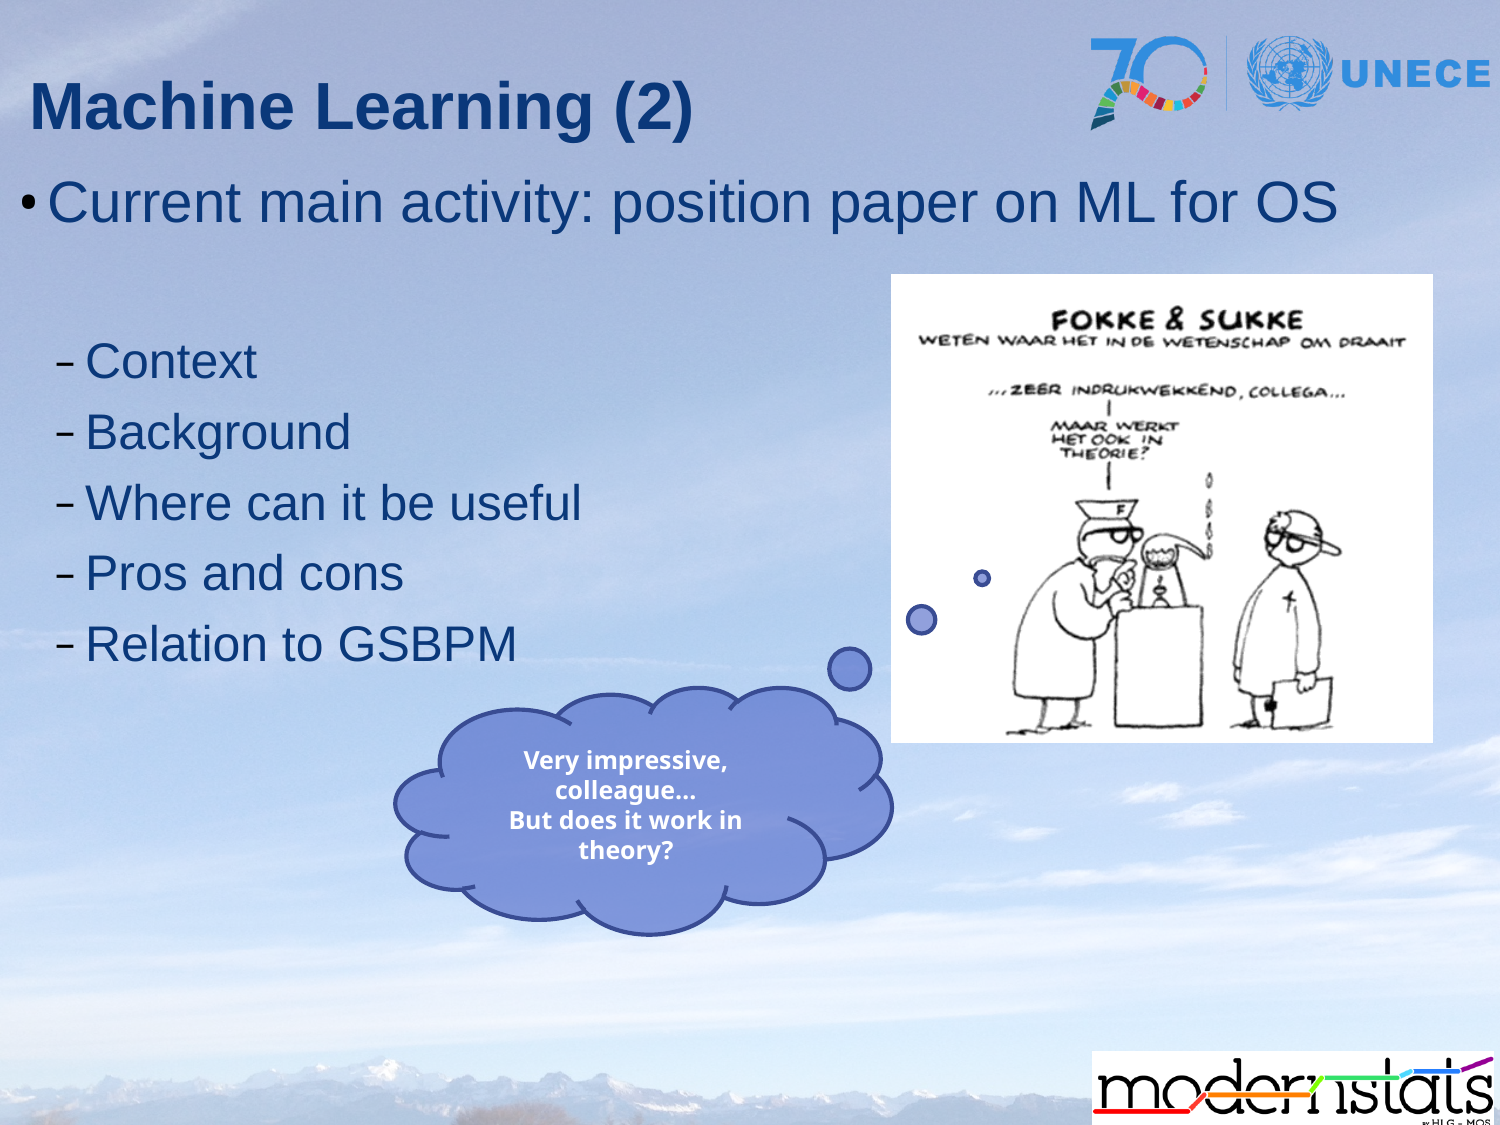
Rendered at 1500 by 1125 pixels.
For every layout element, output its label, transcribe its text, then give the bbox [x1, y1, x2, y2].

title Machine Learning (2) [29, 19, 1282, 145]
picture [1282, 30, 1500, 133]
text_box Very impressive, colleague… But does it work in theory? [827, 646, 873, 692]
text_box Very impressive, colleague… But does it work in theory? [393, 685, 895, 937]
picture [1092, 1051, 1494, 1125]
list Current main activity: position paper on ML for OS Context Background Where can it be useful Pros and cons Relation to GSBPM [17, 172, 1459, 1024]
picture [891, 274, 1433, 744]
